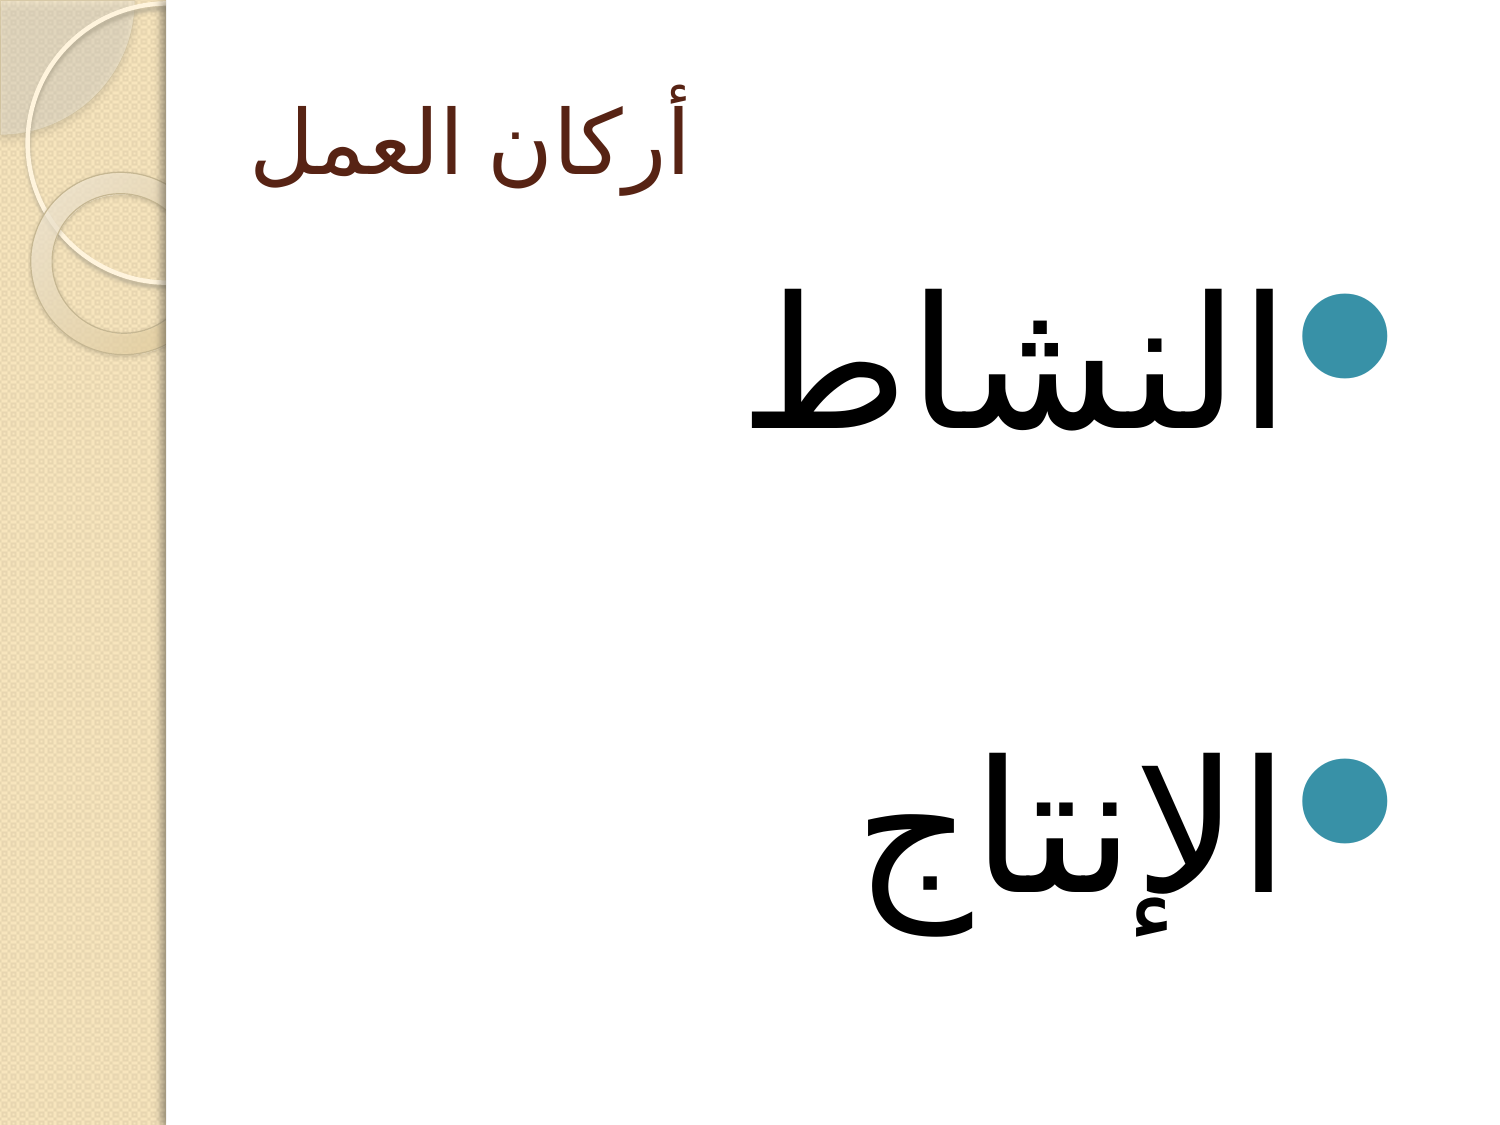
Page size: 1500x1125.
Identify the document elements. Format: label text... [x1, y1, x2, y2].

title أركان العمل [235, 45, 1466, 233]
list النشاط الإنتاج [235, 237, 1466, 1025]
